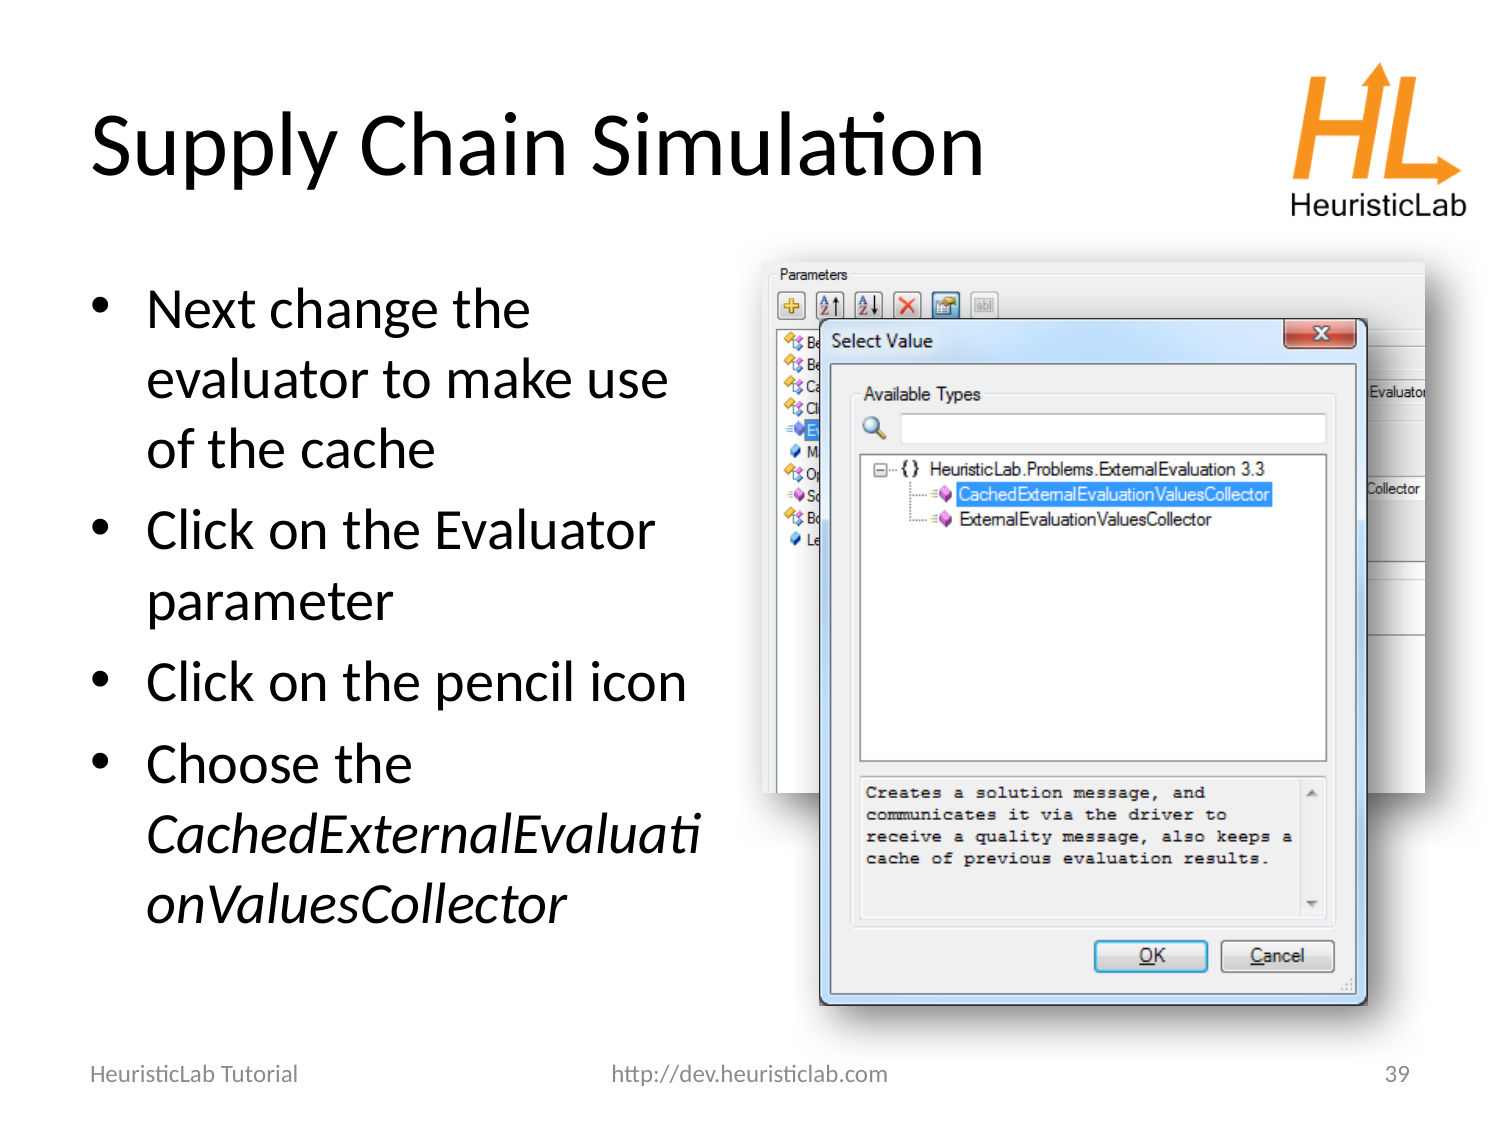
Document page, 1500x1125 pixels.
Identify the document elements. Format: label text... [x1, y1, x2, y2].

footer http://dev.heuristiclab.com [512, 1042, 988, 1103]
list Next change the evaluator to make use of the cache Click on the Evaluator parameter Click on the pencil icon Choose the CachedExternalEvaluationValuesCollector [75, 262, 738, 1005]
title Supply Chain Simulation [75, 45, 1282, 233]
picture [762, 262, 1426, 1006]
slide_number 39 [1074, 1042, 1425, 1103]
slide_number HeuristicLab Tutorial [75, 1042, 425, 1103]
picture [1281, 27, 1474, 244]
